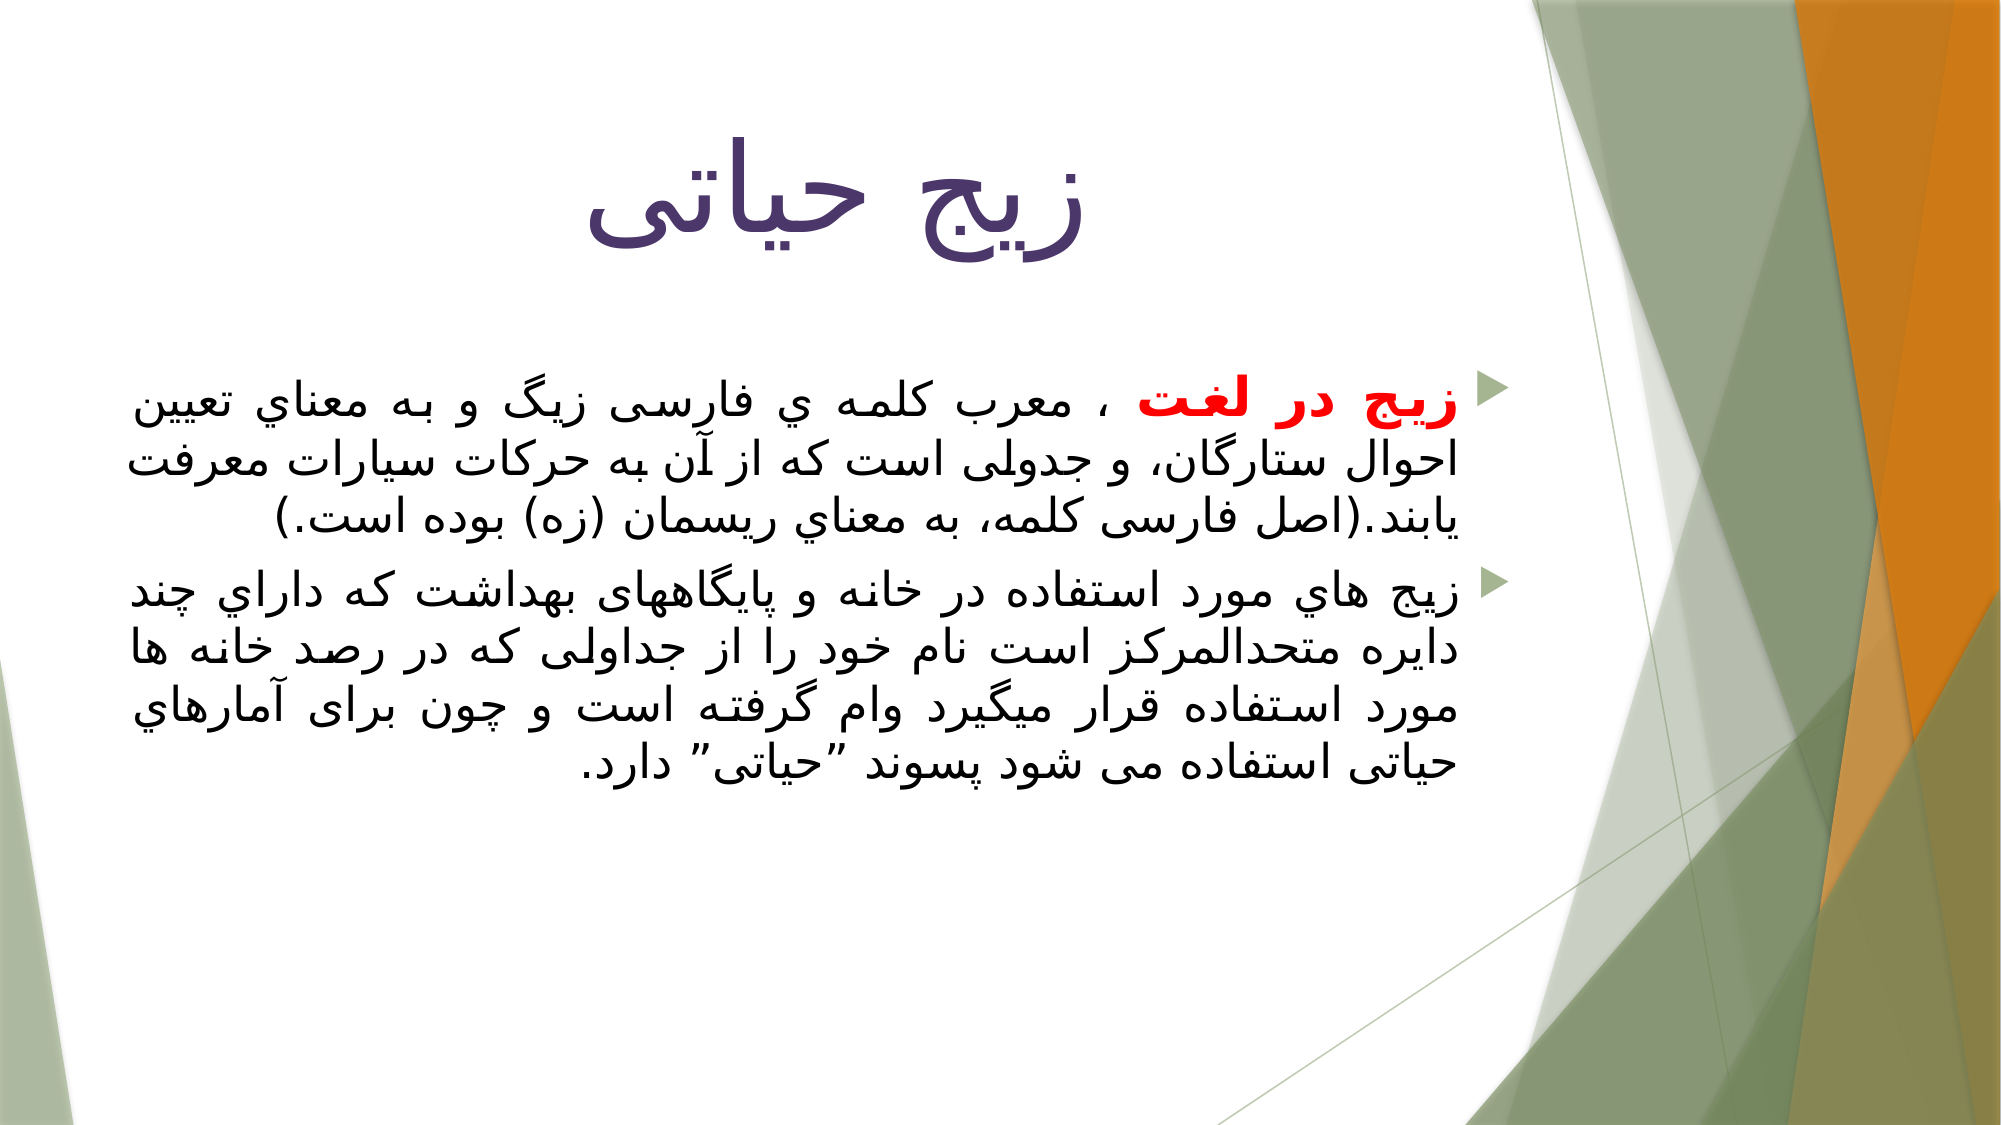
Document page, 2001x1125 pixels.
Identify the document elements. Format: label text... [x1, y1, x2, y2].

list زیج در لغت ، معرب كلمه ي فارسی زیگ و به معناي تعيين احوال ستارگان، و جدولی است كه از آن به حركات سيارات معرفت یابند.(اصل فارسی كلمه، به معناي ریسمان (زه) بوده است.) زیج هاي مورد استفاده در خانه و پایگاههای بهداشت كه داراي چند دایره متحدالمركز است نام خود را از جداولی كه در رصد خانه ها مورد استفاده قرار میگيرد وام گرفته است و چون برای آمارهاي حياتی استفاده می شود پسوند ”حياتی” دارد. [111, 354, 1522, 992]
title زیج حیاتی [111, 99, 1522, 317]
